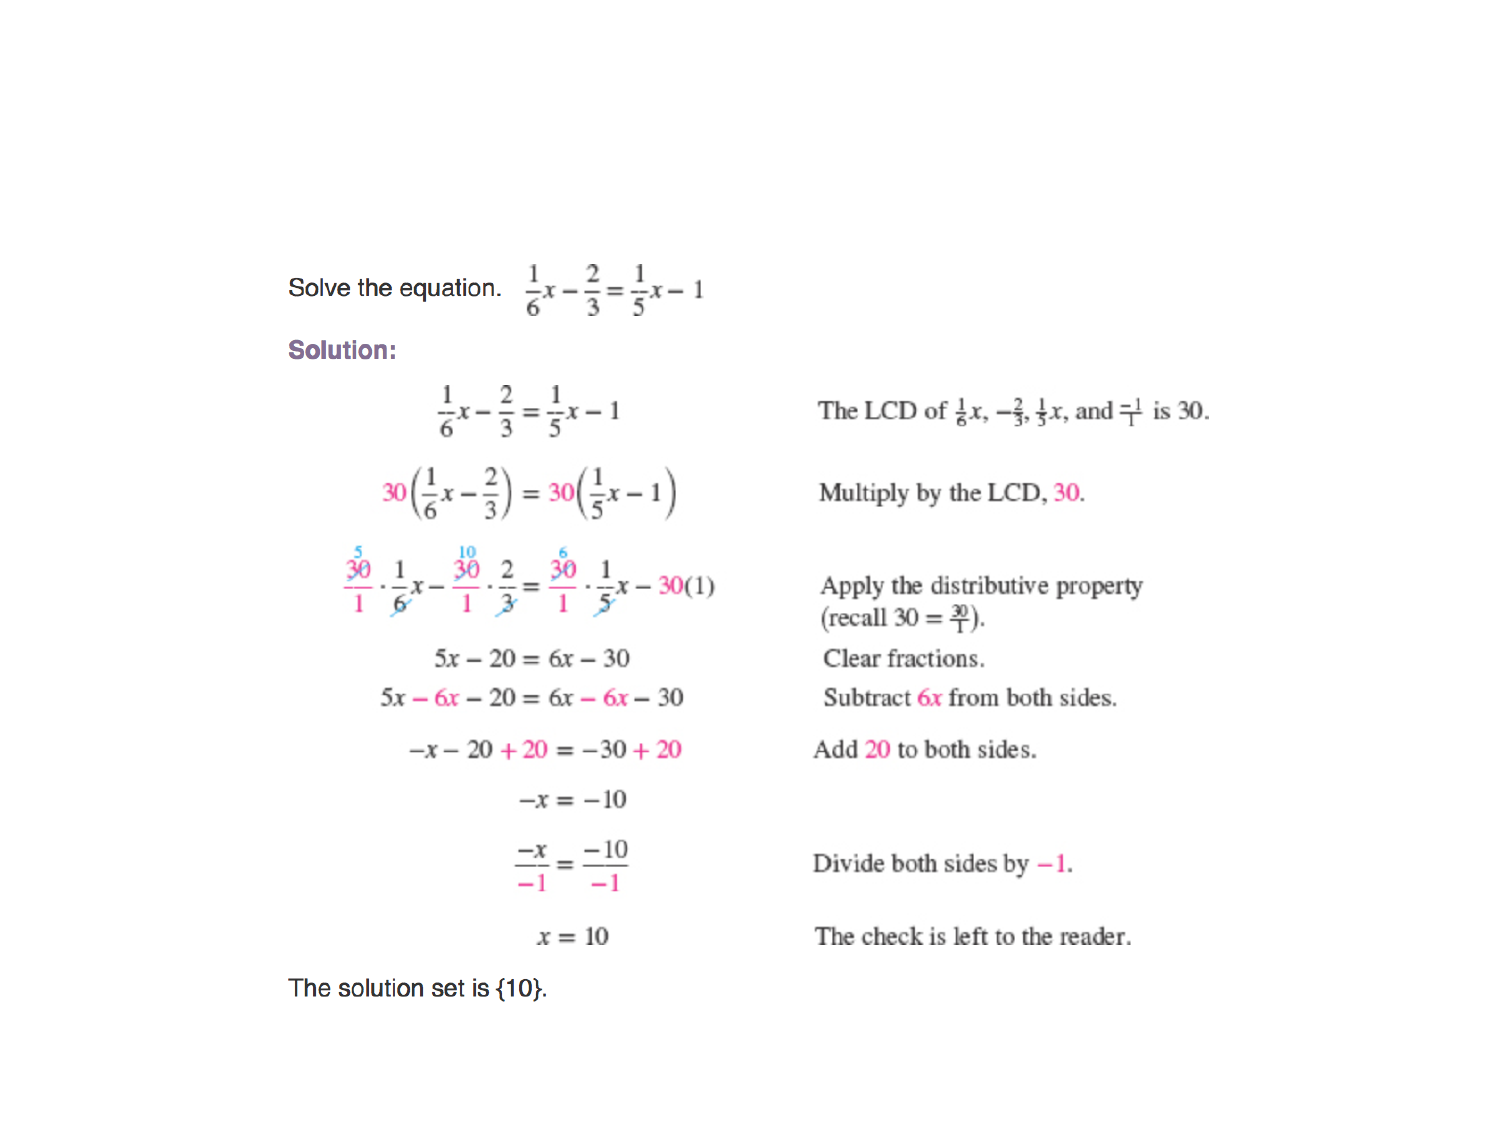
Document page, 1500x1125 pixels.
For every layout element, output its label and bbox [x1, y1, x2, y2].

list [74, 262, 1426, 1006]
